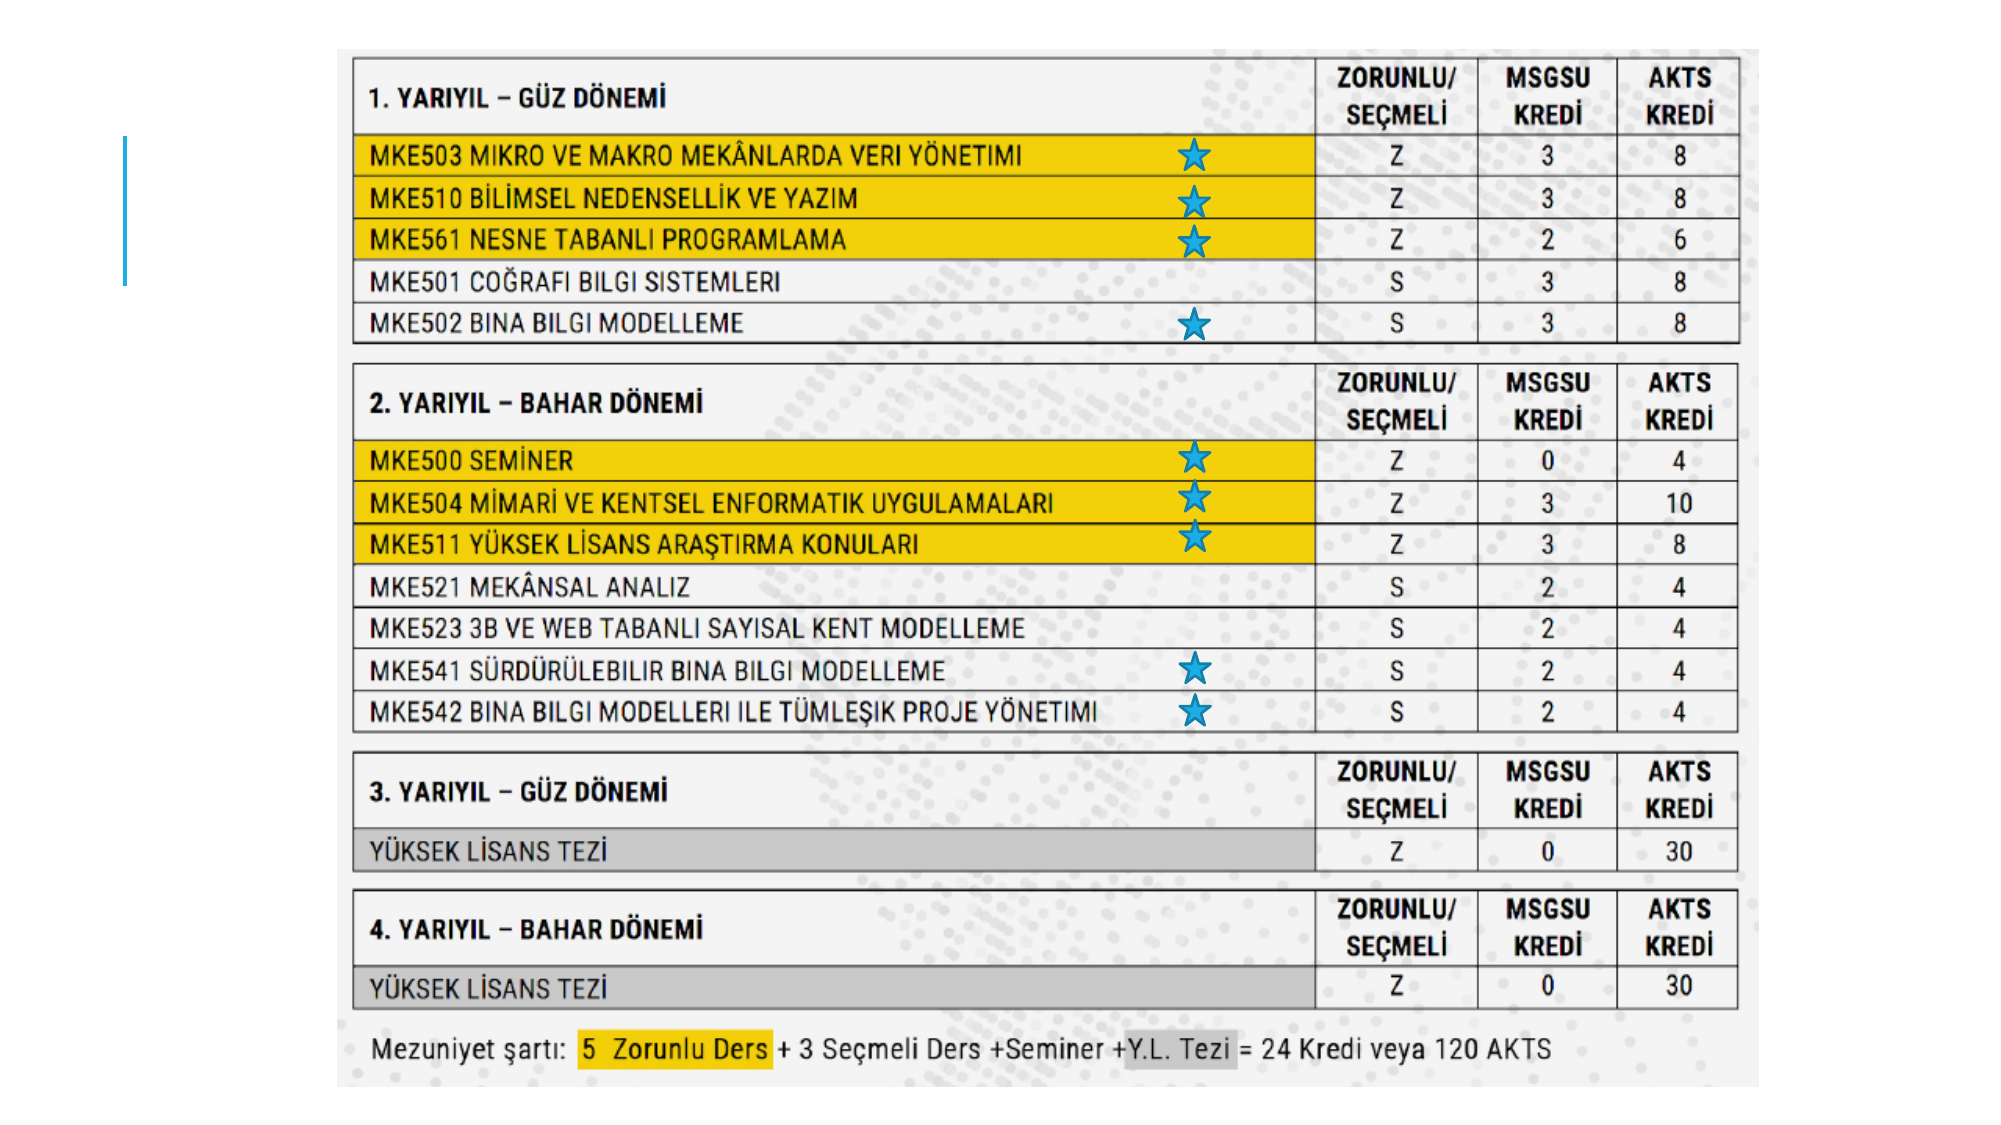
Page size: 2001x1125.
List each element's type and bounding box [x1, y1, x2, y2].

picture [337, 49, 1759, 1088]
